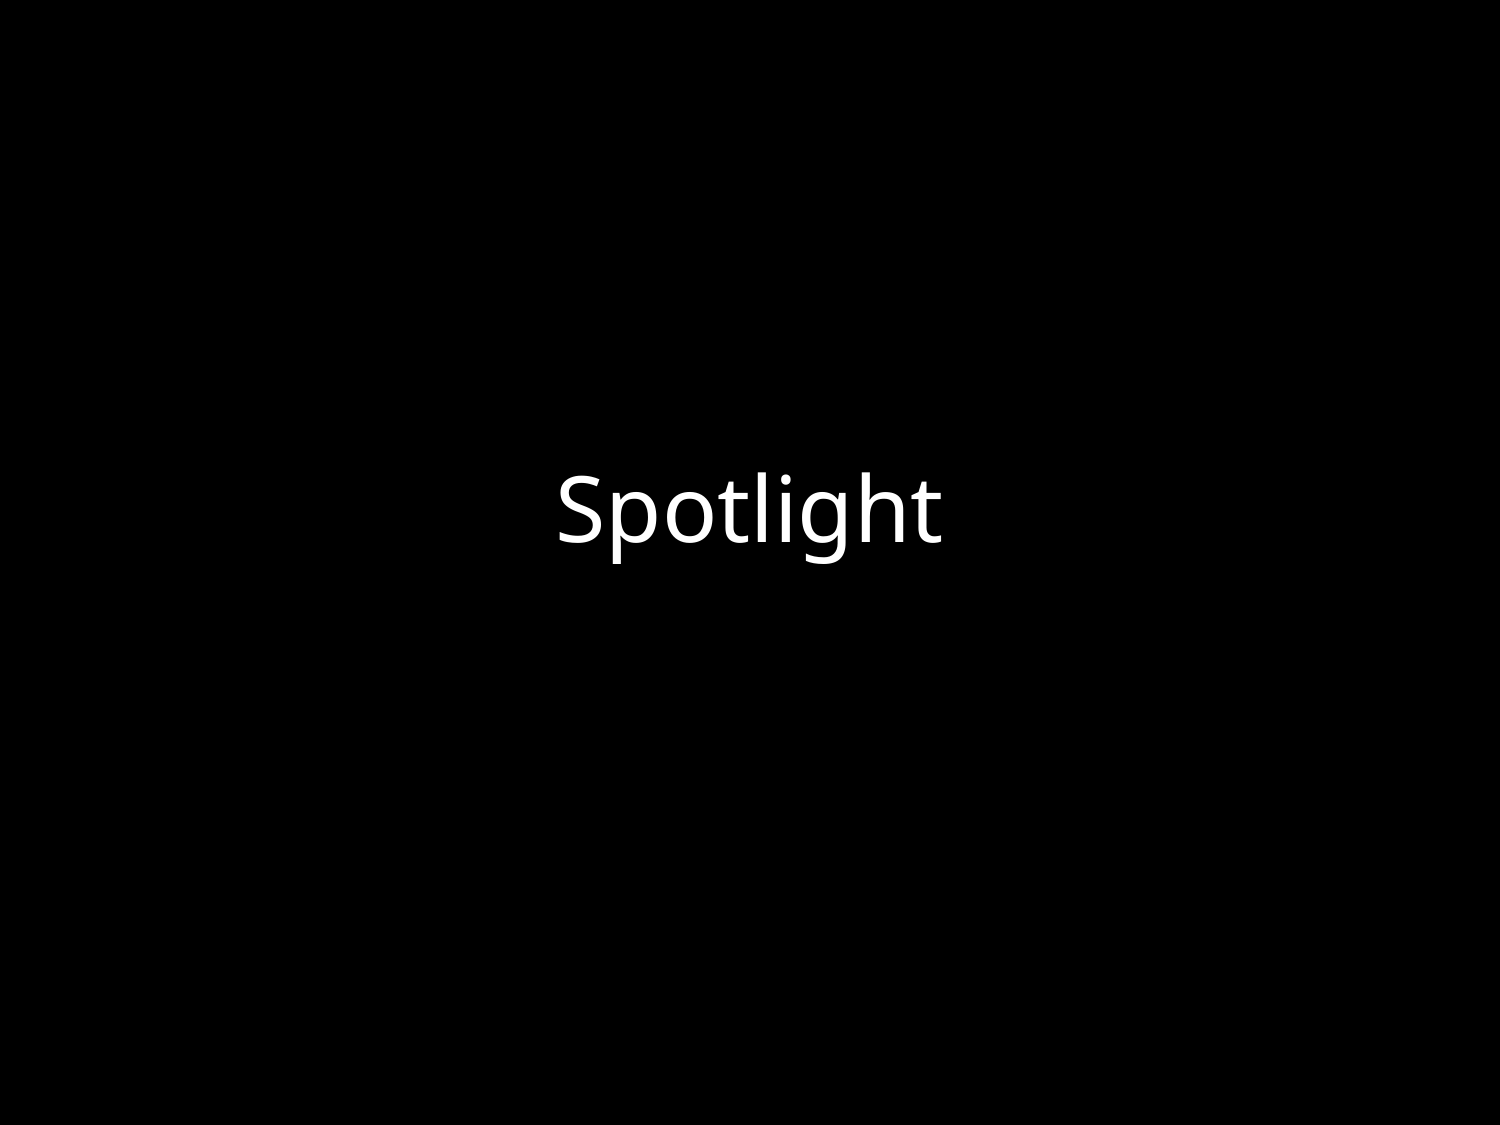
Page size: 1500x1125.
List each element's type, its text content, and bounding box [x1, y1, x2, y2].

title Spotlight [75, 412, 1425, 600]
